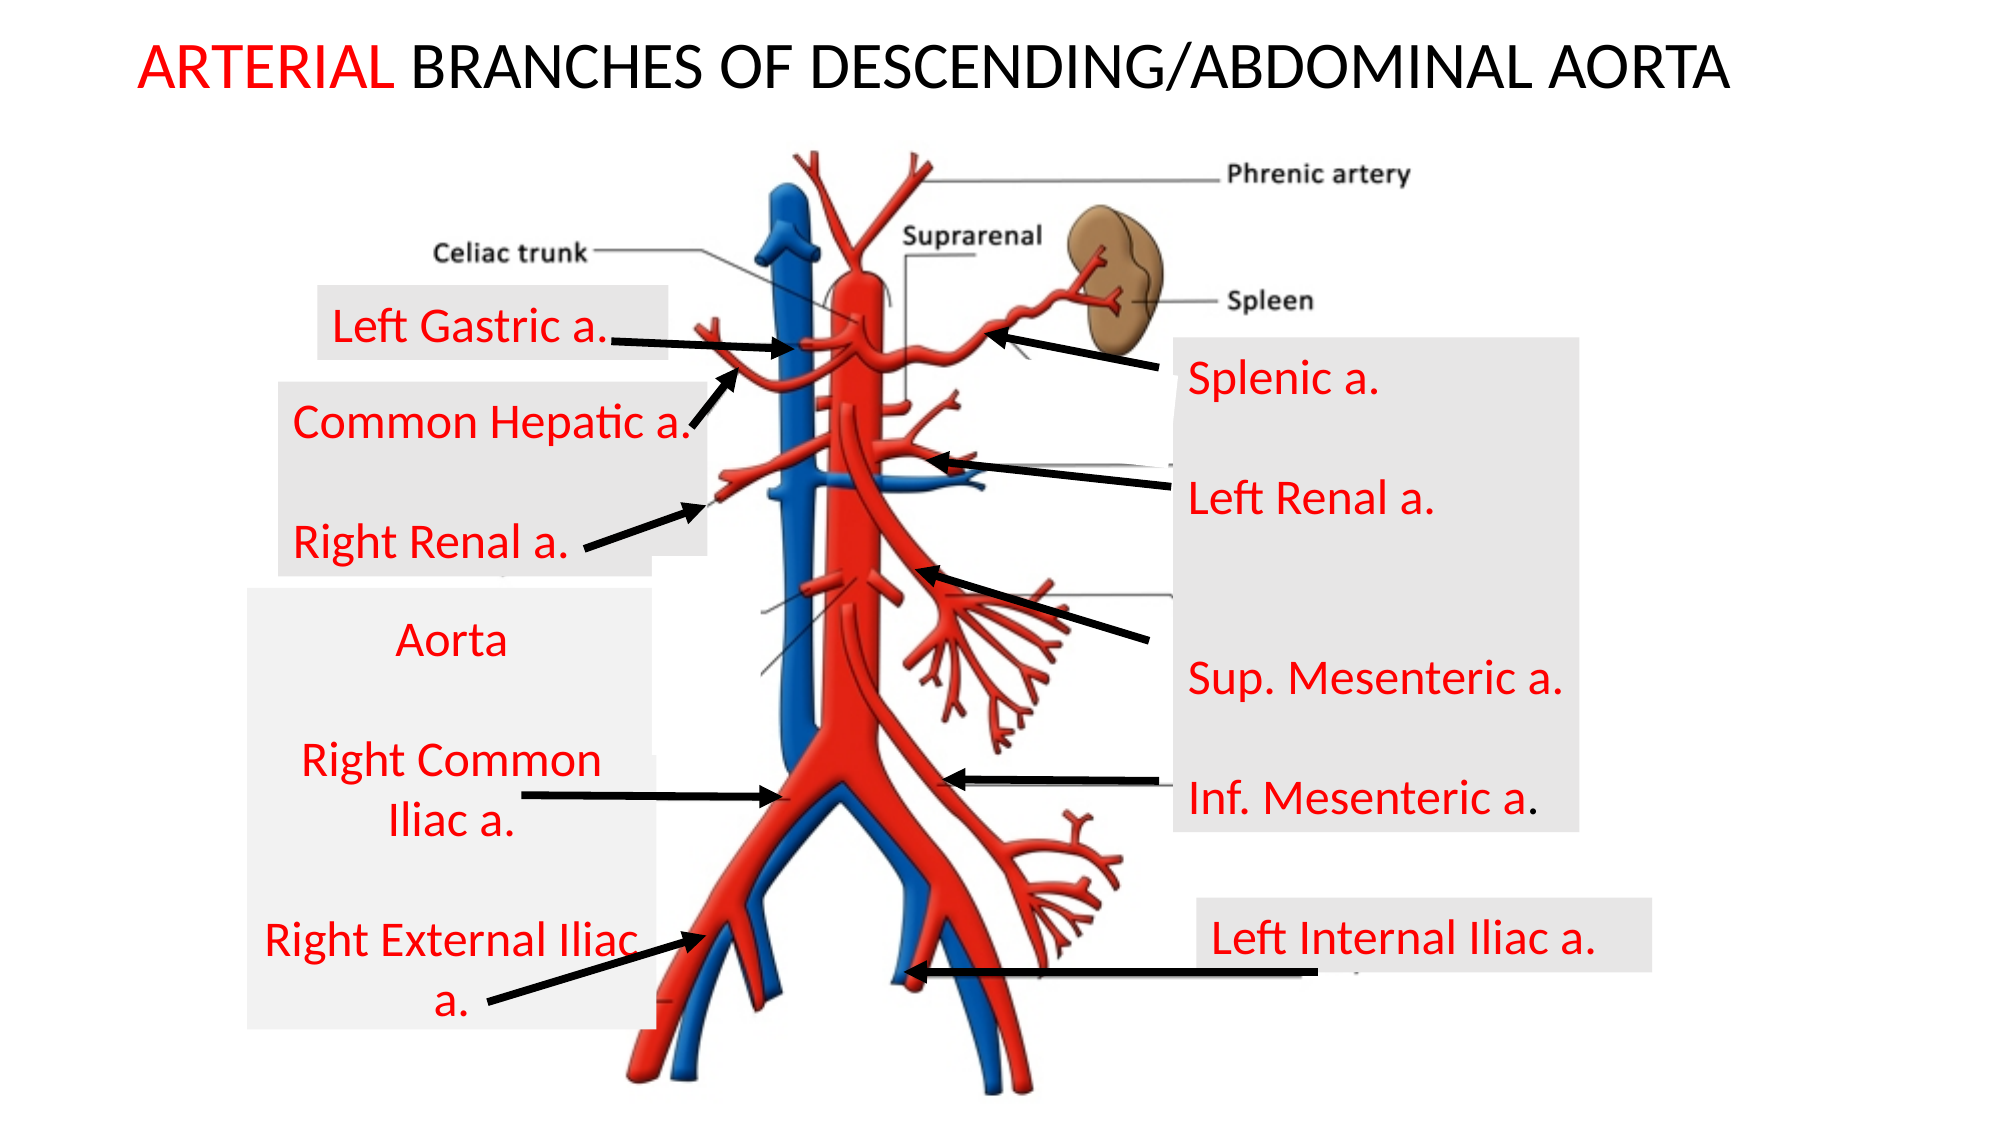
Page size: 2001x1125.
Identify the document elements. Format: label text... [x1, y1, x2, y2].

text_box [246, 109, 1653, 1112]
text_box Arterial Branches of Descending/Abdominal Aorta [122, 14, 1747, 109]
